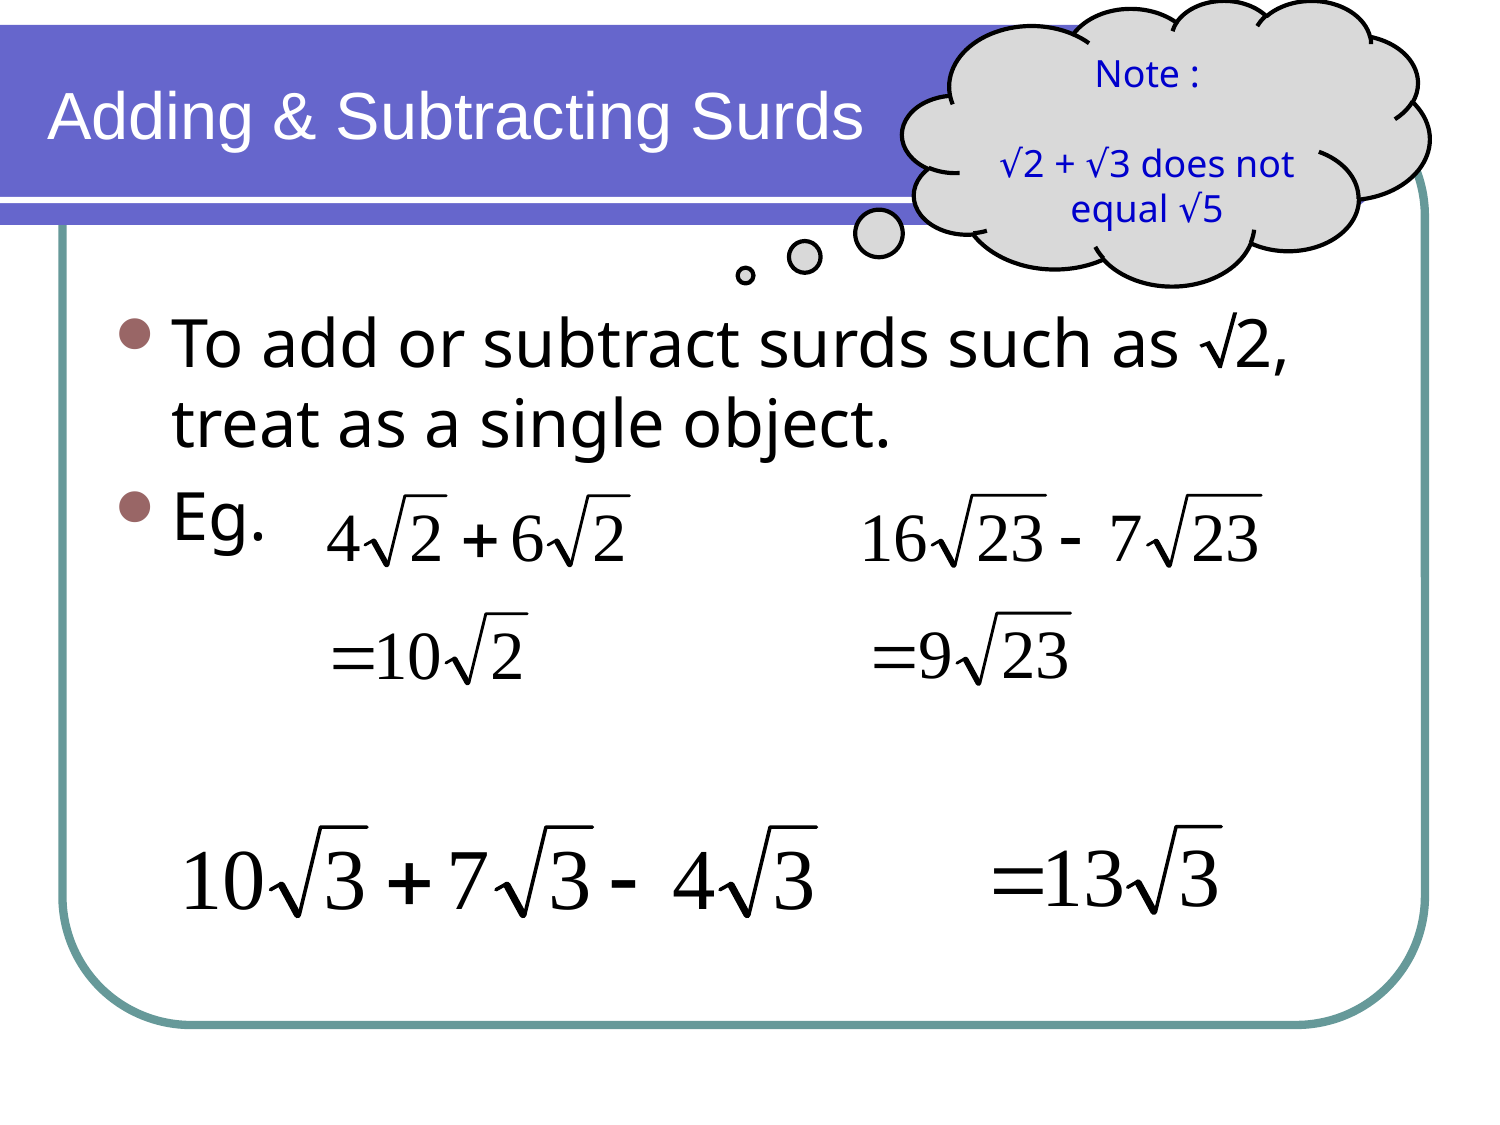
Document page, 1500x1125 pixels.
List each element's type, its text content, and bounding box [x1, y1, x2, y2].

title Adding & Subtracting Surds [31, 37, 978, 188]
list To add or subtract surds such as 2, treat as a single object. Eg. [99, 292, 1401, 988]
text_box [175, 808, 833, 939]
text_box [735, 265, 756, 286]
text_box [316, 480, 645, 700]
text_box Note : √2 + √3 does not equal √5 [786, 238, 823, 275]
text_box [972, 808, 1240, 935]
text_box Note : √2 + √3 does not equal √5 [853, 207, 905, 260]
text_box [856, 480, 1277, 700]
text_box Note : √2 + √3 does not equal √5 [899, 0, 1432, 289]
